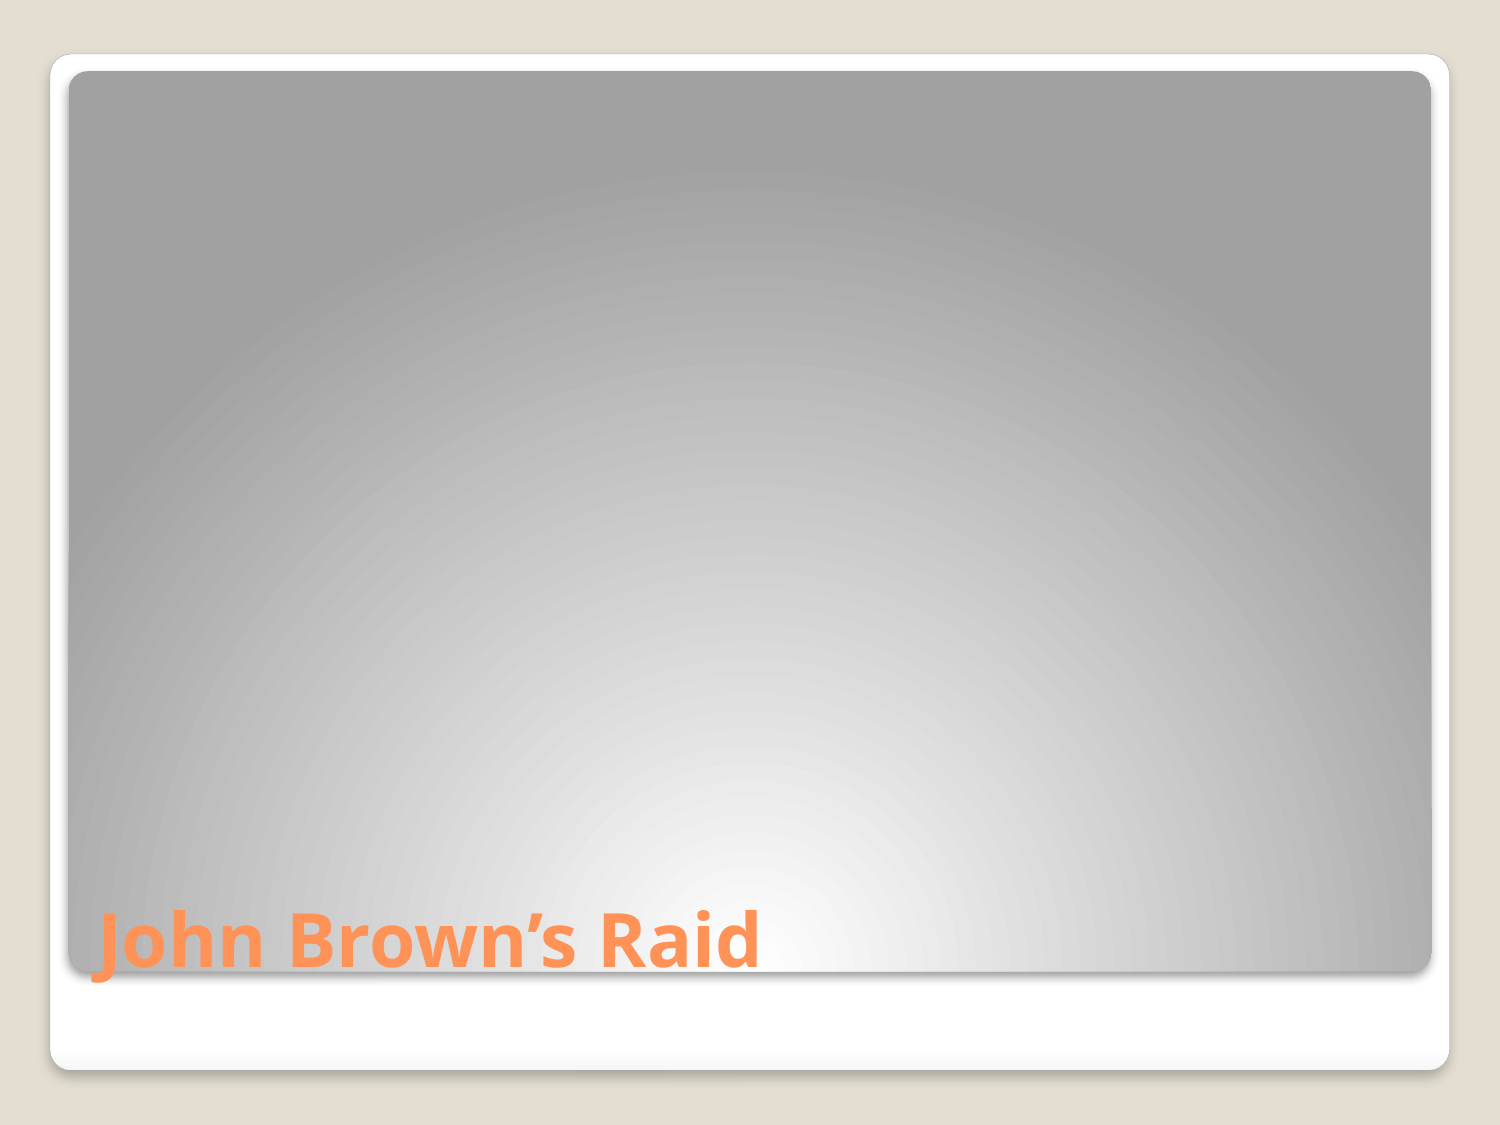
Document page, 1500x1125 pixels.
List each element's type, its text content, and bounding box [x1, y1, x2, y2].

title John Brown’s Raid [82, 817, 1425, 990]
